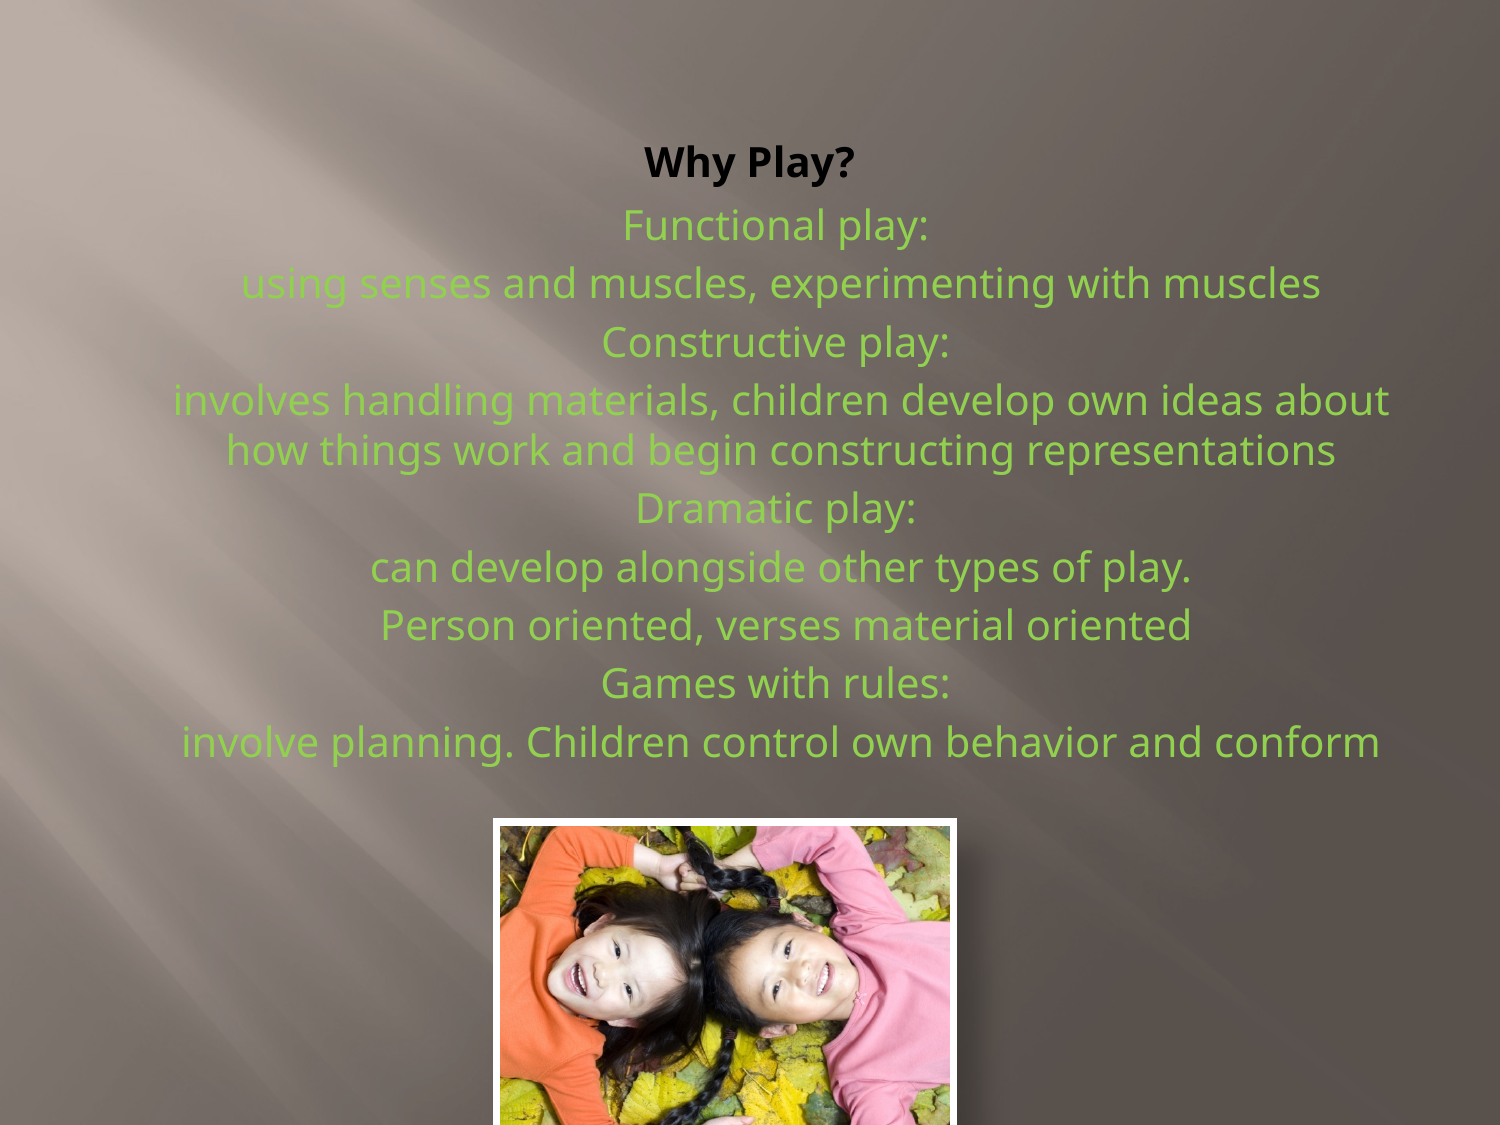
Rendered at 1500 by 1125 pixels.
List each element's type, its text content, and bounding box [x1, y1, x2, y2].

title Why Play? [300, 99, 1200, 186]
picture [499, 825, 951, 1125]
list Functional play: using senses and muscles, experimenting with muscles Constructive play: involves handling materials, children develop own ideas about how things work and begin constructing representations Dramatic play: can develop alongside other types of play. Person oriented, verses material oriented Games with rules: involve planning. Children control own behavior and conform [150, 191, 1413, 738]
